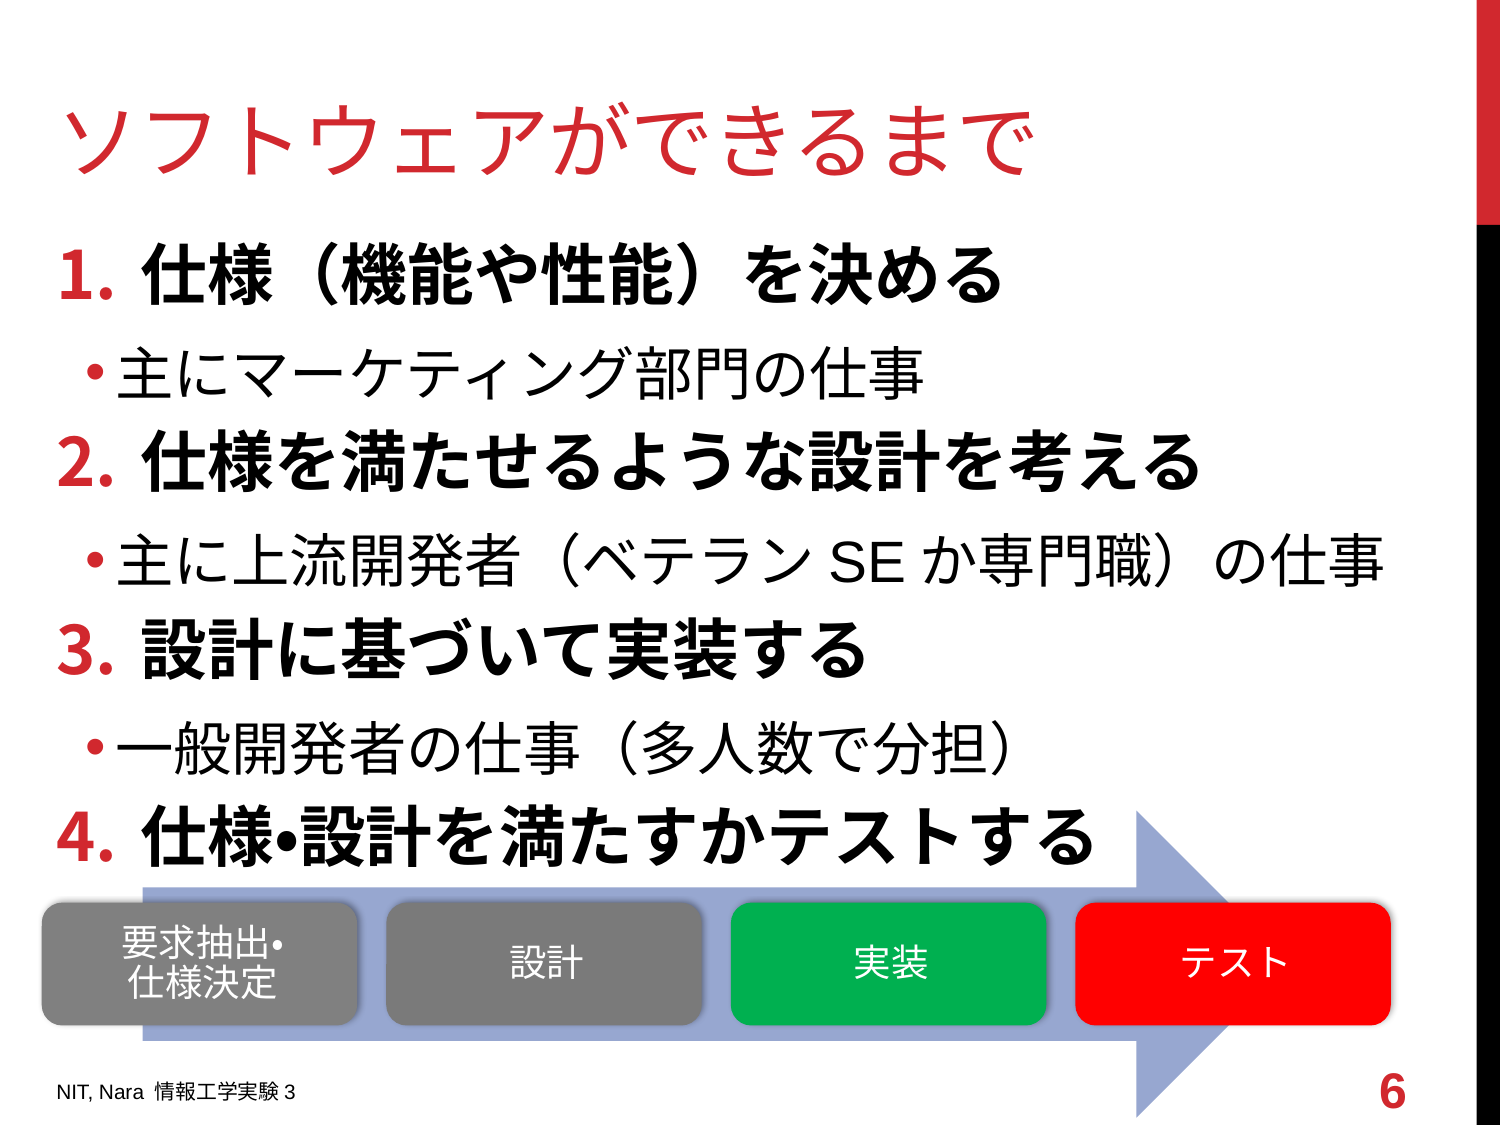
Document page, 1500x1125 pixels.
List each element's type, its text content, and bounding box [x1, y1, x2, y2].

title ソフトウェアができるまで [41, 25, 1436, 197]
slide_number 6 [1399, 1058, 1475, 1119]
list 仕様（機能や性能）を決める 主にマーケティング部門の仕事 仕様を満たせるような設計を考える 主に上流開発者（ベテランSEか専門職）の仕事 設計に基づいて実装する 一般開発者の仕事（多人数で分担） 仕様・設計を満たすかテストする テスターの仕事 [41, 224, 1436, 1047]
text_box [40, 809, 1392, 1119]
